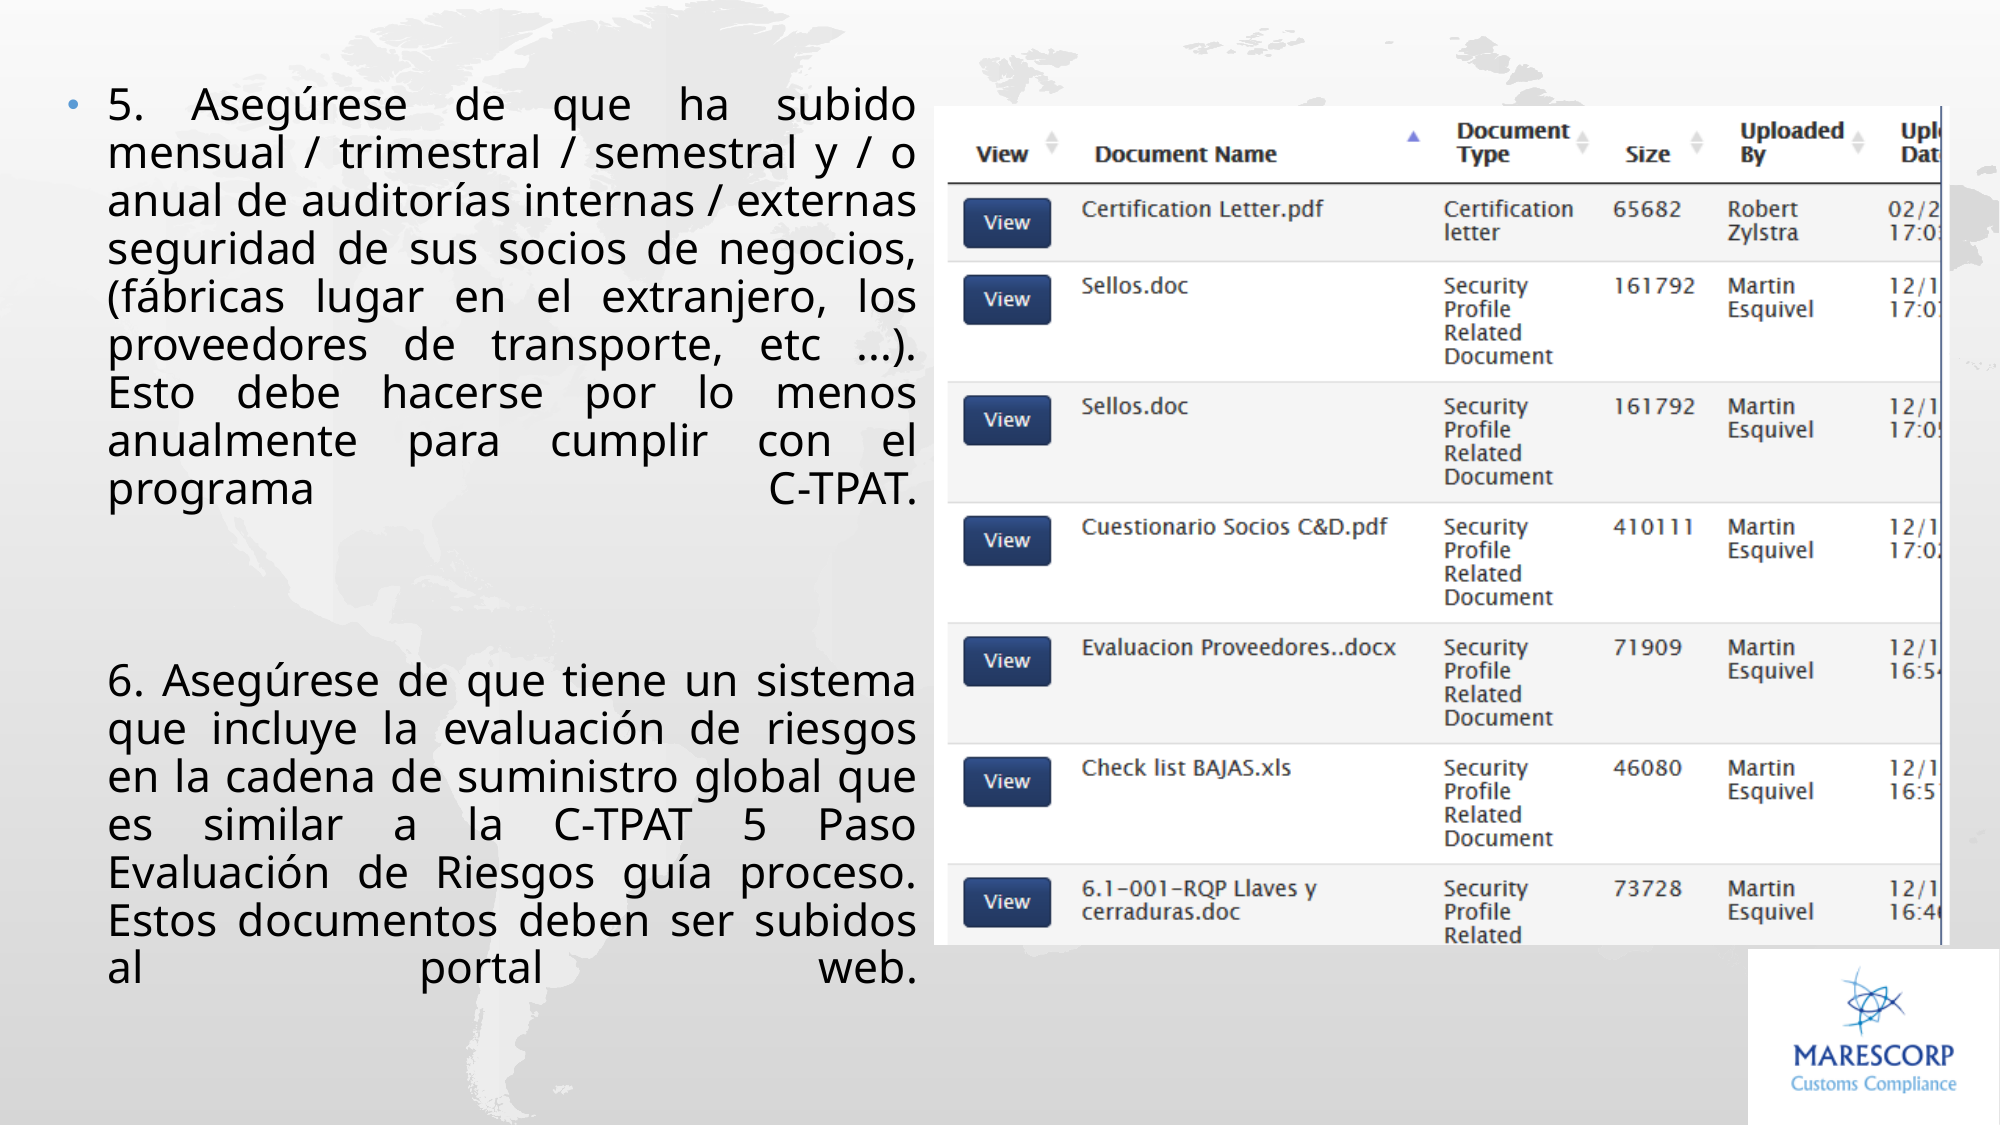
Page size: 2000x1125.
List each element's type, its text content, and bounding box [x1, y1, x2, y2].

picture [933, 106, 1950, 946]
picture [1748, 949, 2000, 1125]
list 5. Asegúrese de que ha subido mensual / trimestral / semestral y / o anual de auditorías internas / externas seguridad de sus socios de negocios, (fábricas lugar en el extranjero, los proveedores de transporte, etc ...). Esto debe hacerse por lo menos anualmente para cumplir con el programa C-TPAT. 6. Asegúrese de que tiene un sistema que incluye la evaluación de riesgos en la cadena de suministro global que es similar a la C-TPAT 5 Paso Evaluación de Riesgos guía proceso. Estos documentos deben ser subidos al portal web. [49, 75, 934, 1063]
